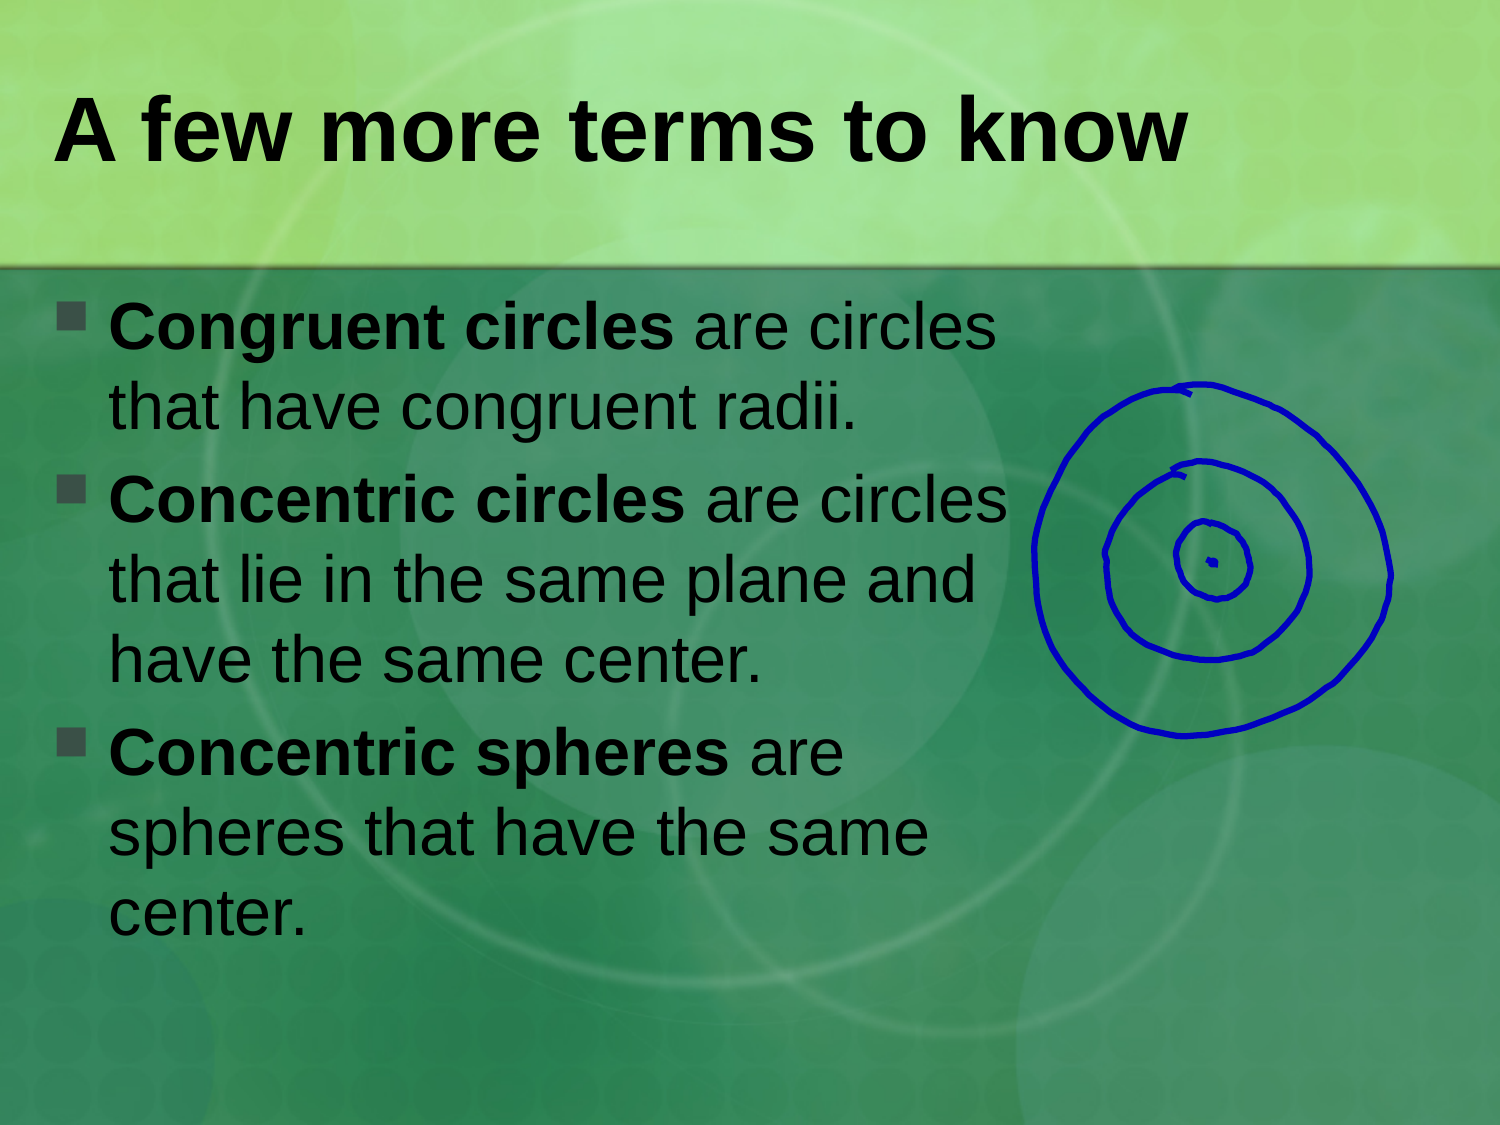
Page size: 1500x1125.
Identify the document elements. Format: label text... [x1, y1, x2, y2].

title A few more terms to know [37, 24, 1463, 226]
picture [0, 0, 1500, 1125]
text_box [1034, 384, 1391, 737]
list Congruent circles are circles that have congruent radii. Concentric circles are circles that lie in the same plane and have the same center. Concentric spheres are spheres that have the same center. [37, 274, 1038, 1088]
